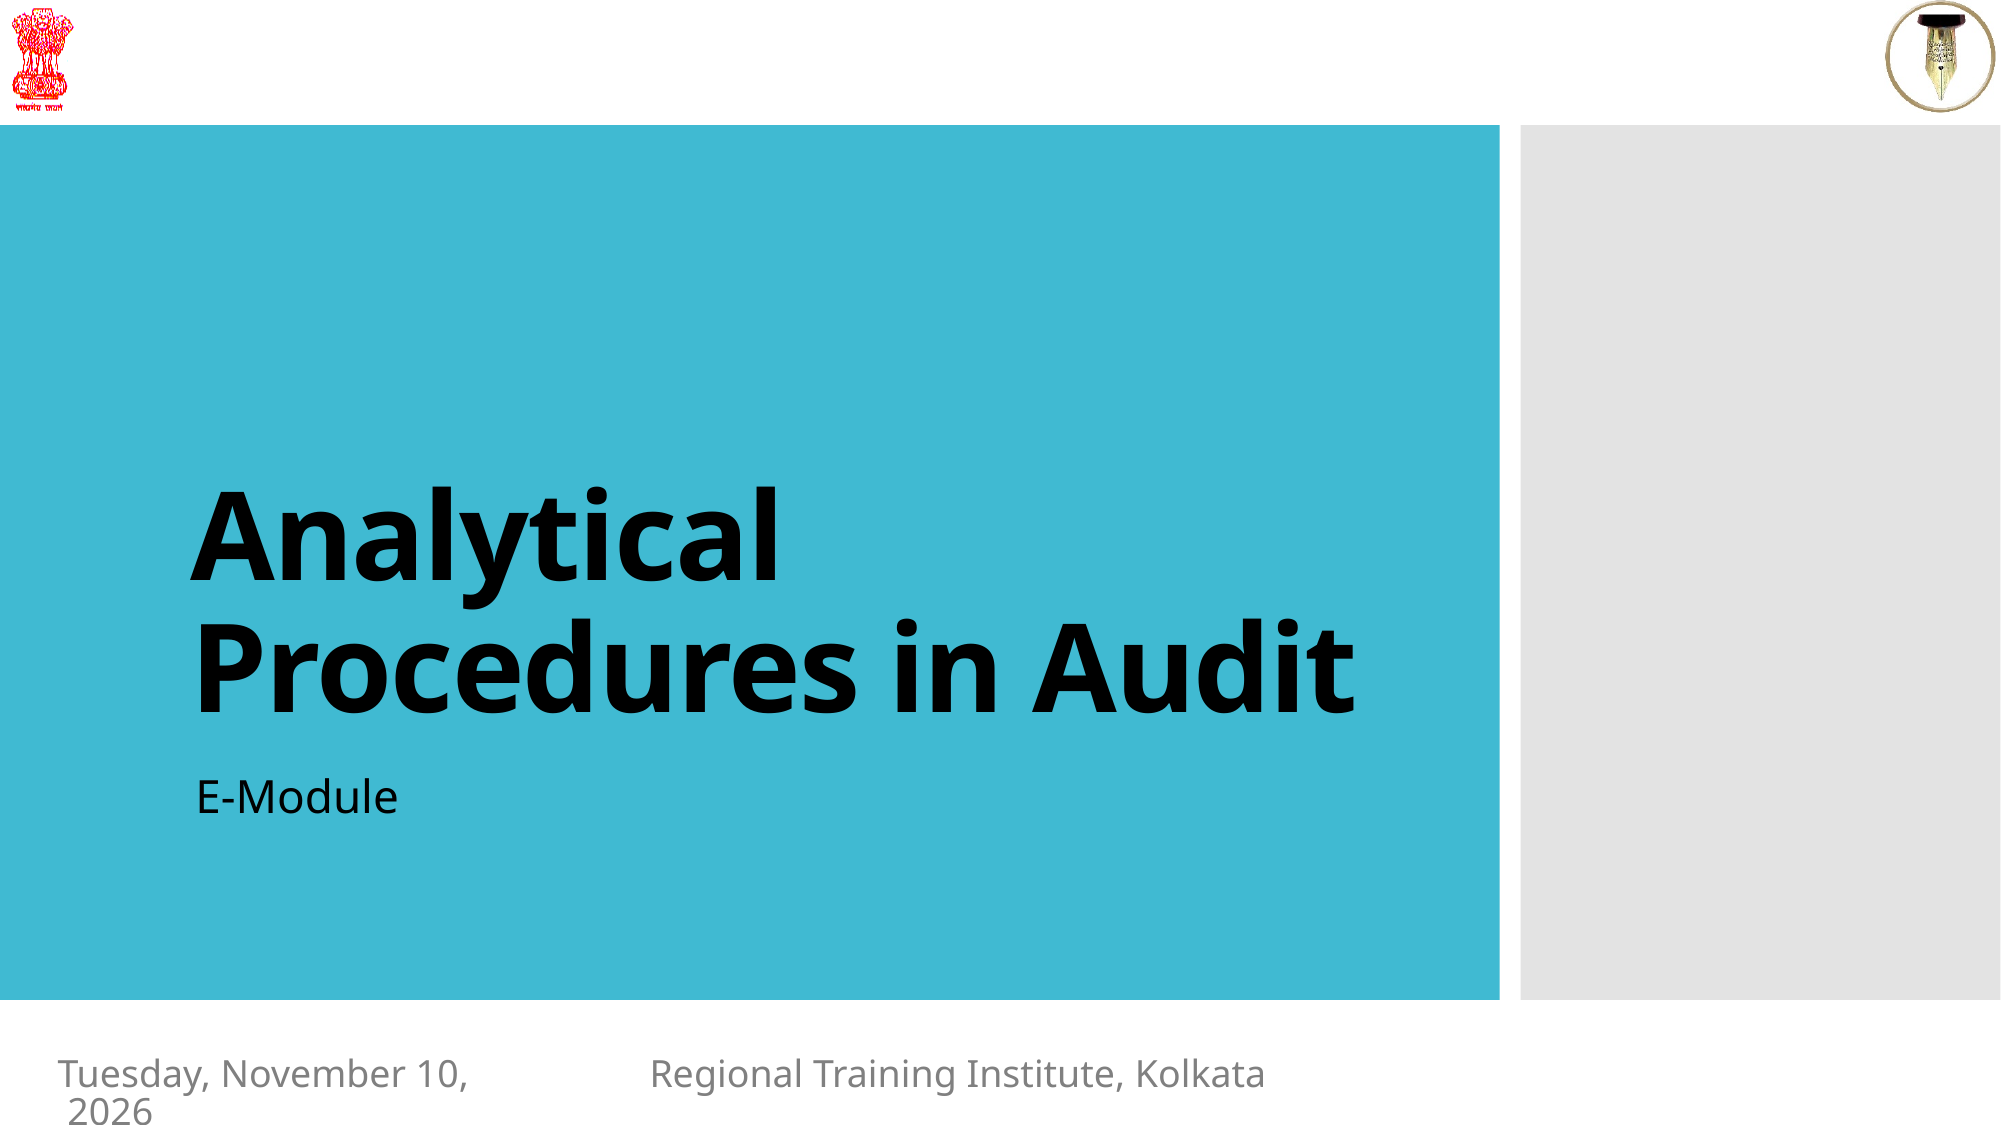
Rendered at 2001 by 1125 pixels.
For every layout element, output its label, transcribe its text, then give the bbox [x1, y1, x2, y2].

text_box Regional Training Institute, Kolkata [634, 1042, 1605, 1103]
subtitle E-Module [180, 766, 1381, 917]
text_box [0, 0, 79, 125]
text_box Wednesday, October 11, 2017 [42, 1042, 493, 1103]
picture [1884, 0, 1996, 113]
title Analytical Procedures in Audit [175, 213, 1376, 747]
